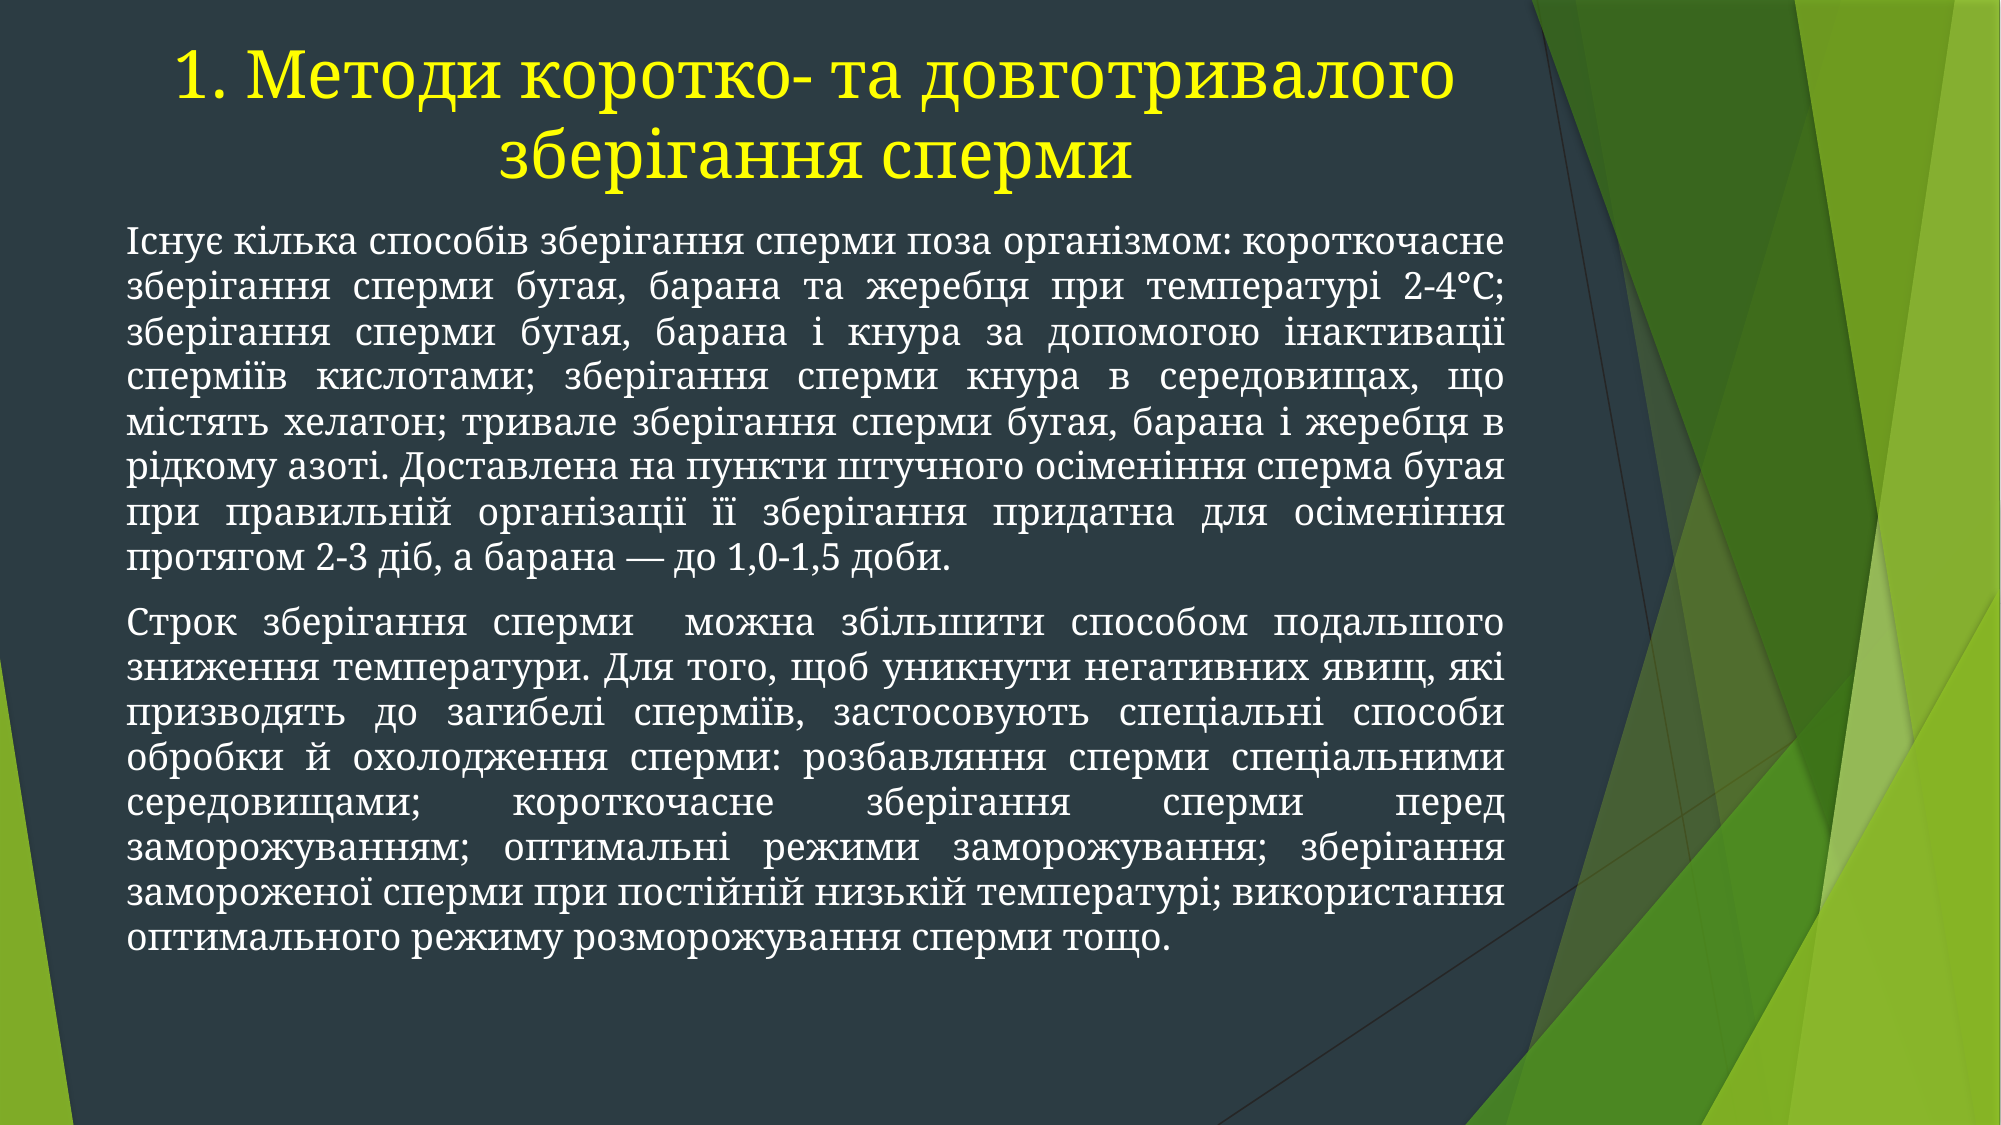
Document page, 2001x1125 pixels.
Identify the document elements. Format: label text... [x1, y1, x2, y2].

list Існує кілька способів зберігання сперми поза організмом: короткочасне зберігання сперми бугая, барана та жеребця при температурі 2-4°С; зберігання сперми бугая, барана і кнура за допомогою інактивації сперміїв кислотами; зберігання сперми кнура в середовищах, що містять хелатон; тривале зберігання сперми бугая, барана і жеребця в рідкому азоті. Доставлена на пункти штучного осіменіння сперма бугая при правильній організації її зберігання придатна для осіменіння протягом 2-3 діб, а барана — до 1,0-1,5 доби. Строк зберігання сперми можна збільшити способом подальшого зниження температури. Для того, щоб уникнути негативних явищ, які призводять до загибелі сперміїв, застосовують спеціальні способи обробки й охолодження сперми: розбавляння сперми спеціальними середовищами; короткочасне зберігання сперми перед заморожуванням; оптимальні режими заморожування; зберігання замороженої сперми при постійній низькій температурі; використання оптимального режиму розморожування сперми тощо. [111, 212, 1522, 964]
title 1. Методи коротко- та довготривалого зберігання сперми [111, 24, 1522, 212]
